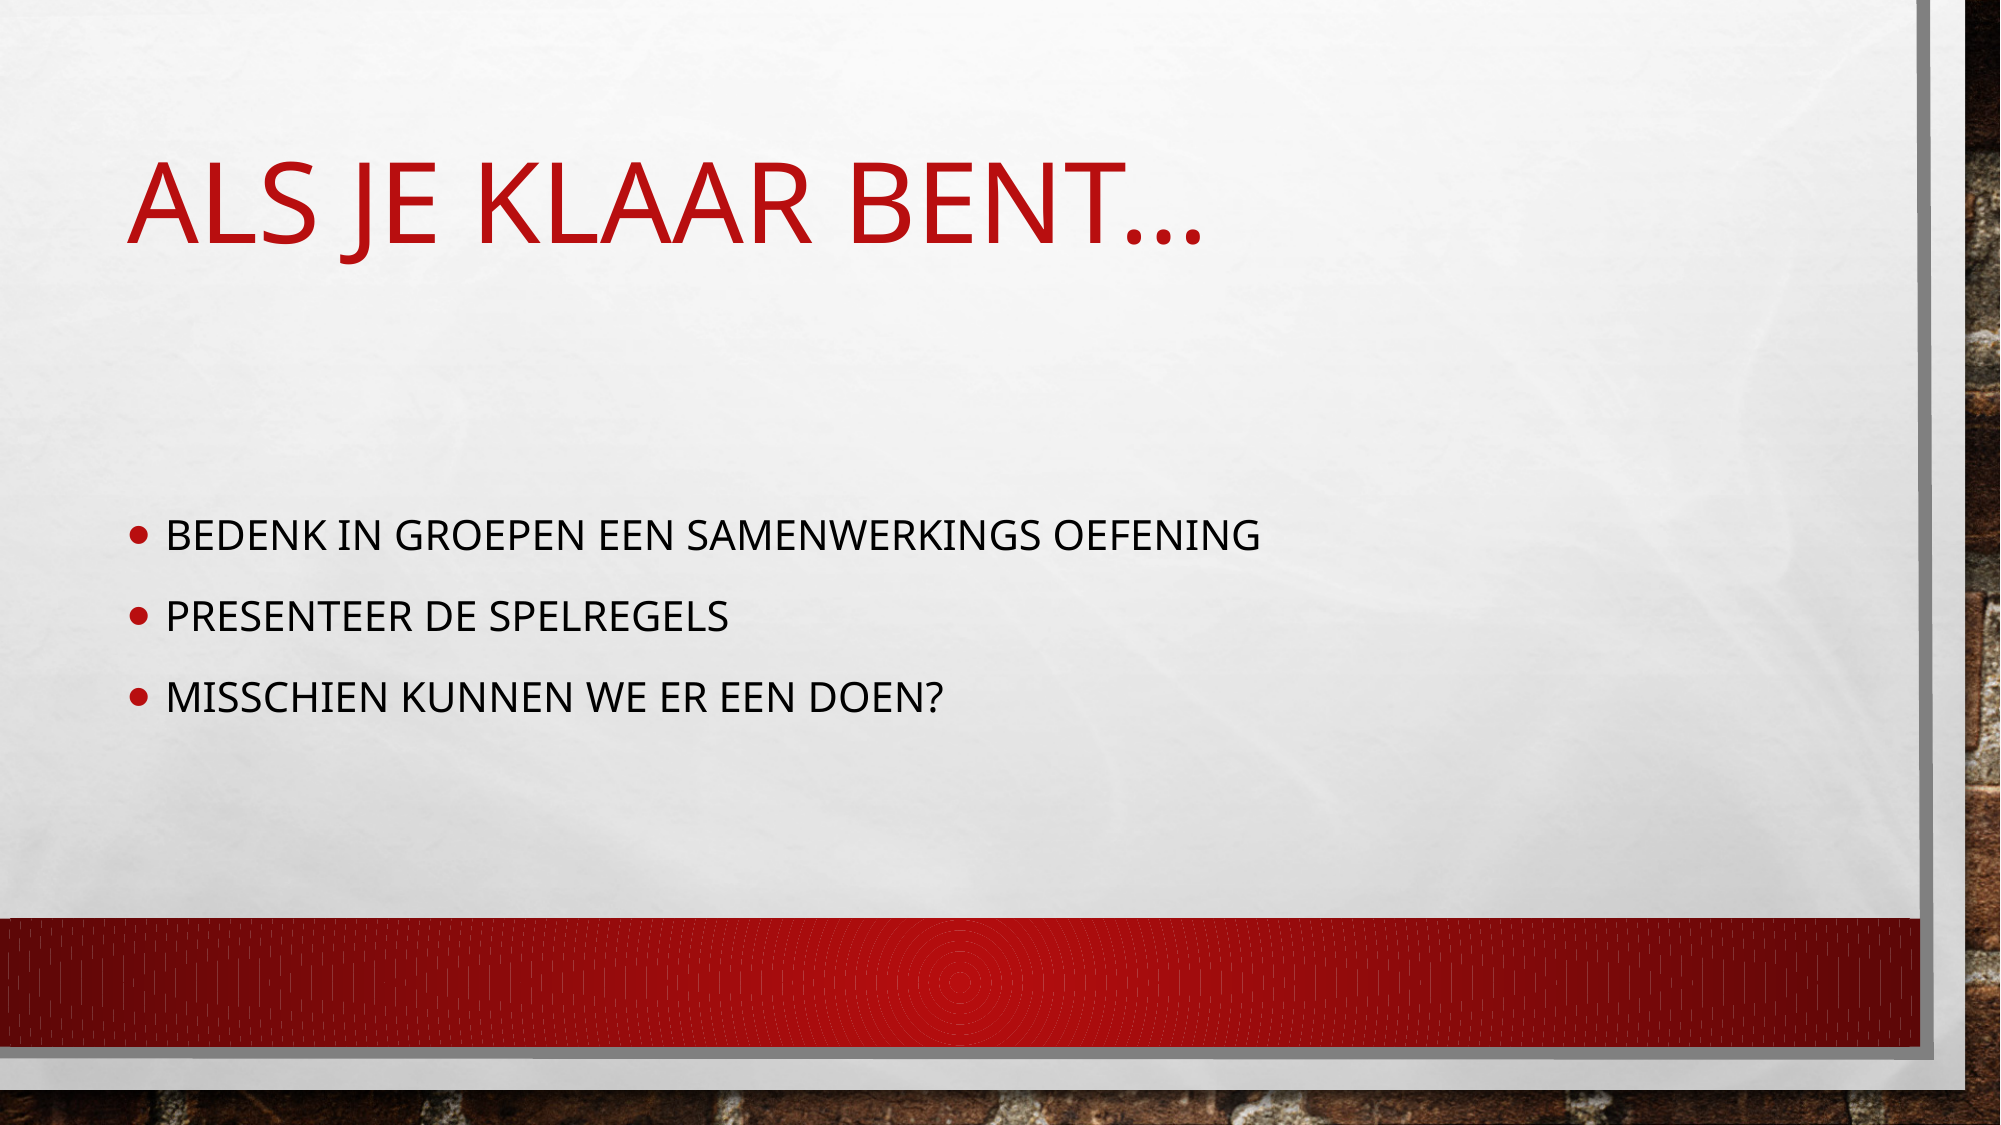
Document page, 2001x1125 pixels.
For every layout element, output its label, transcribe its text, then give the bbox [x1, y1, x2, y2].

list Bedenk in groepen een samenwerkings oefening Presenteer de spelregels Misschien kunnen we er een doen? [112, 338, 1818, 882]
picture [0, 0, 2000, 1125]
title Als je klaar bent… [112, 112, 1818, 302]
